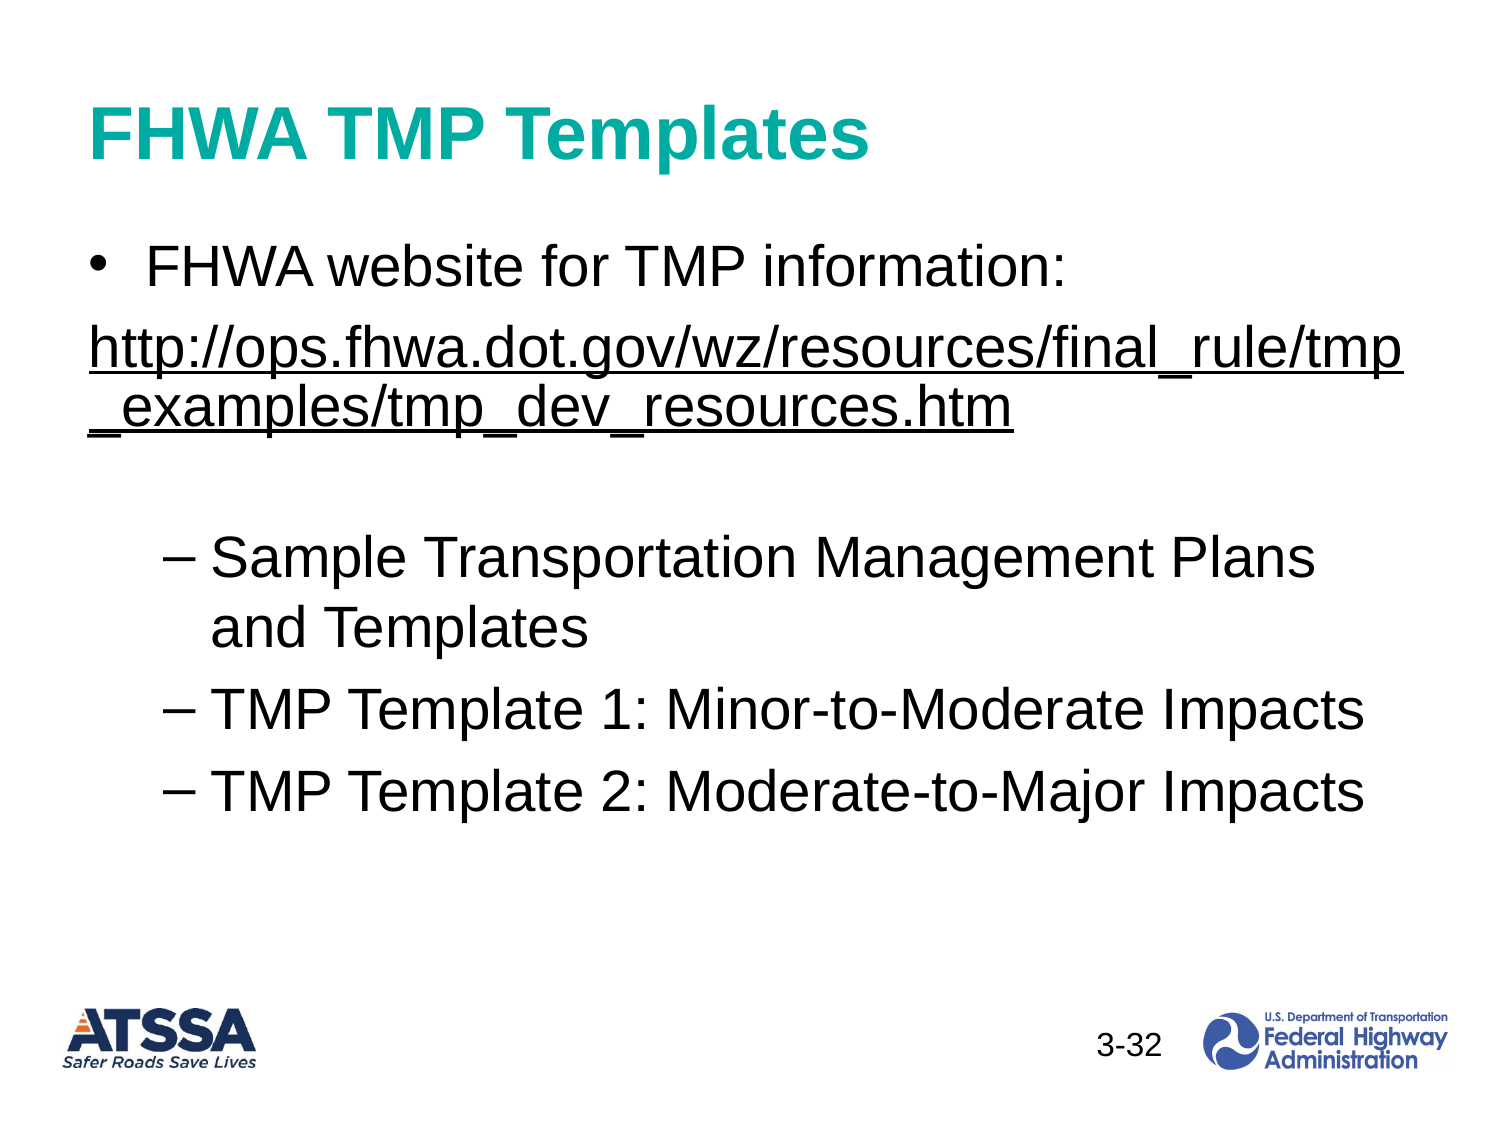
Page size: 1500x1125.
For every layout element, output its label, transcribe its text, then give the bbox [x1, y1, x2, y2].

list FHWA website for TMP information: http://ops.fhwa.dot.gov/wz/resources/final_rule/tmp_examples/tmp_dev_resources.htm Sample Transportation Management Plans and Templates TMP Template 1: Minor-to-Moderate Impacts TMP Template 2: Moderate-to-Major Impacts [73, 220, 1424, 942]
picture [1200, 1008, 1450, 1072]
title FHWA TMP Templates [73, 75, 1424, 184]
picture [62, 1008, 256, 1068]
